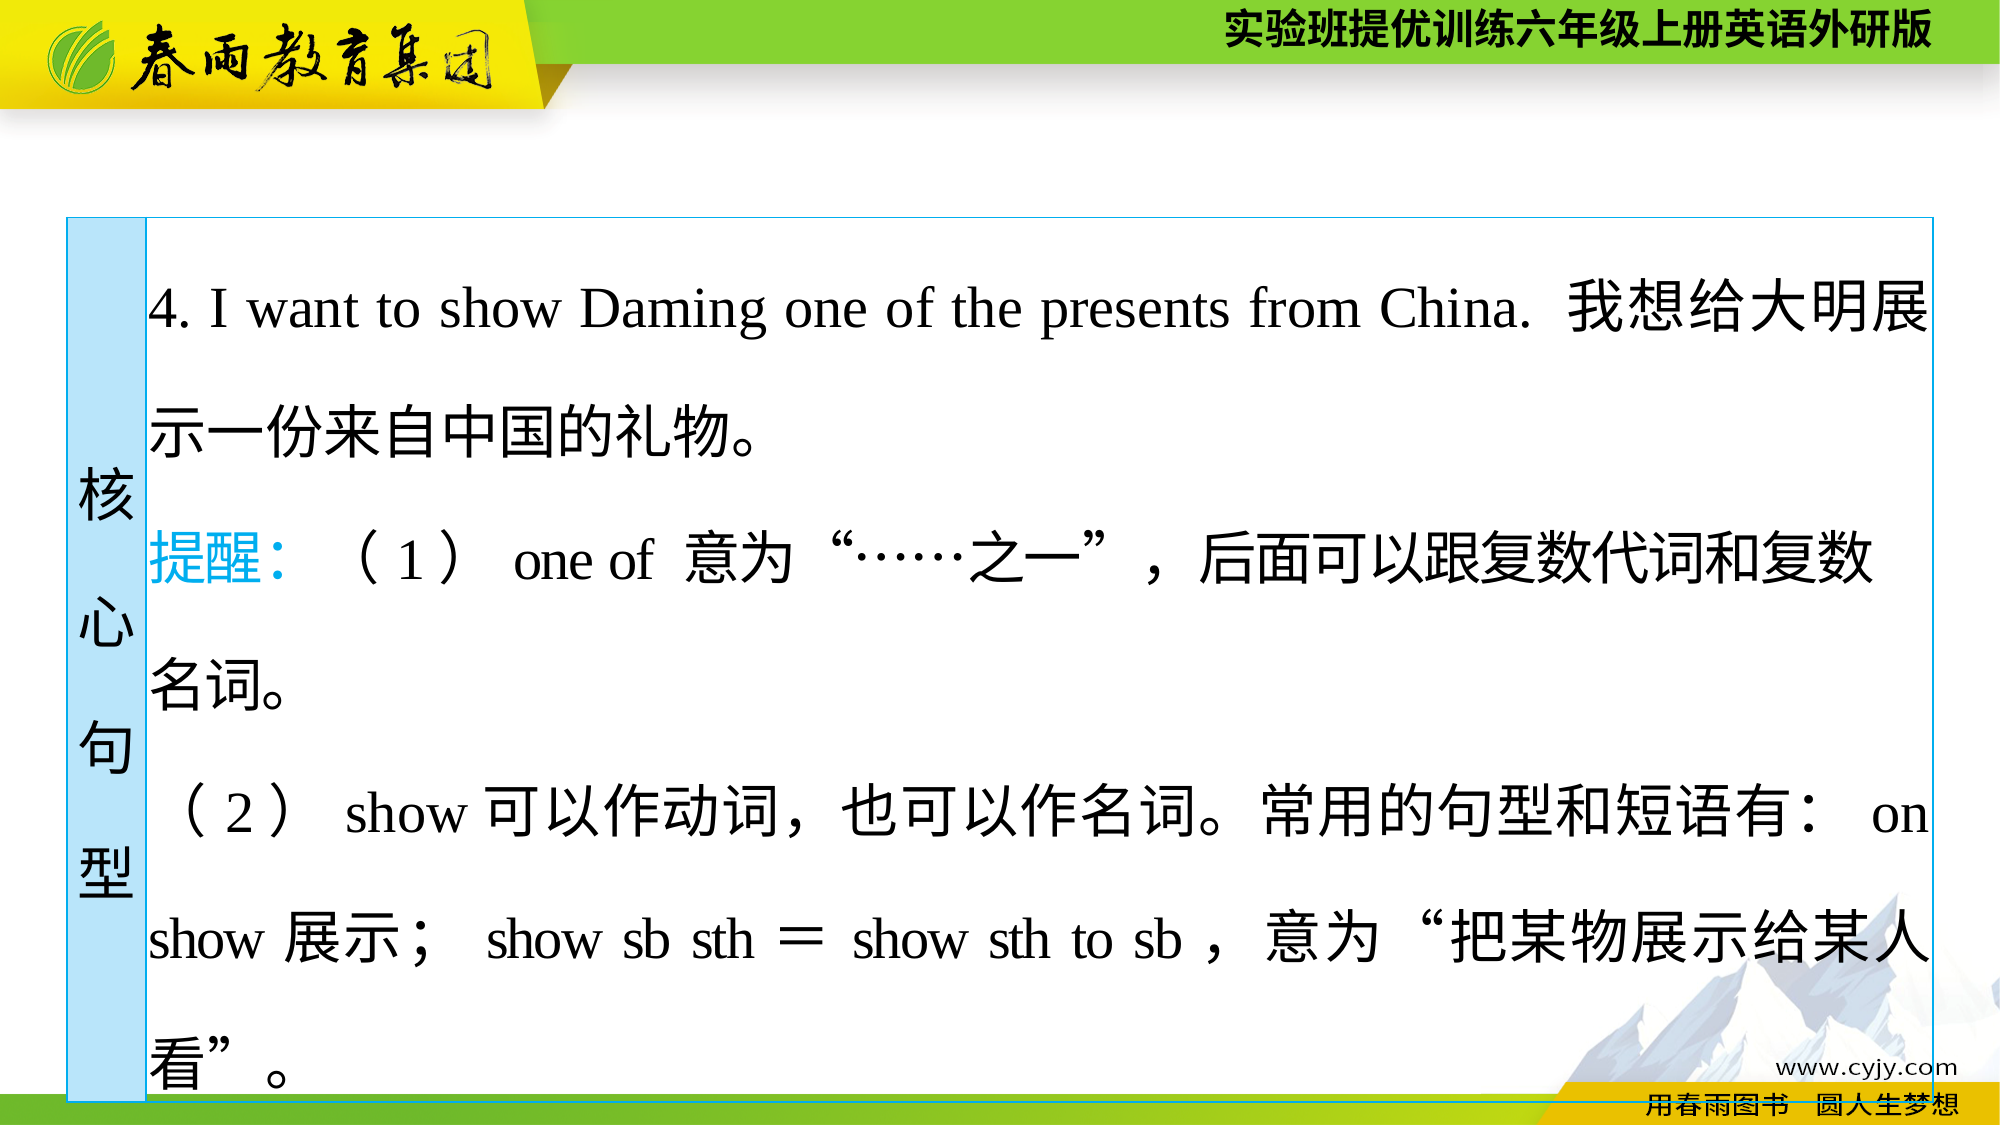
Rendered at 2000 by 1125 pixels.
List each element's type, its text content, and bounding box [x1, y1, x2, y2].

picture [0, 0, 2000, 1125]
table_header 核 心 句 型 [68, 218, 145, 1101]
table_header 4. I want to show Daming one of the presents from China. 我想给大明展示一份来自中国的礼物。 提醒：（1）one of 意为“……之一”，后面可以跟复数代词和复数 名词。 （2）show可以作动词，也可以作名词。常用的句型和短语有：on show展示；show sb sth＝show sth to sb，意为“把某物展示给某人看”。 [147, 218, 1932, 1101]
